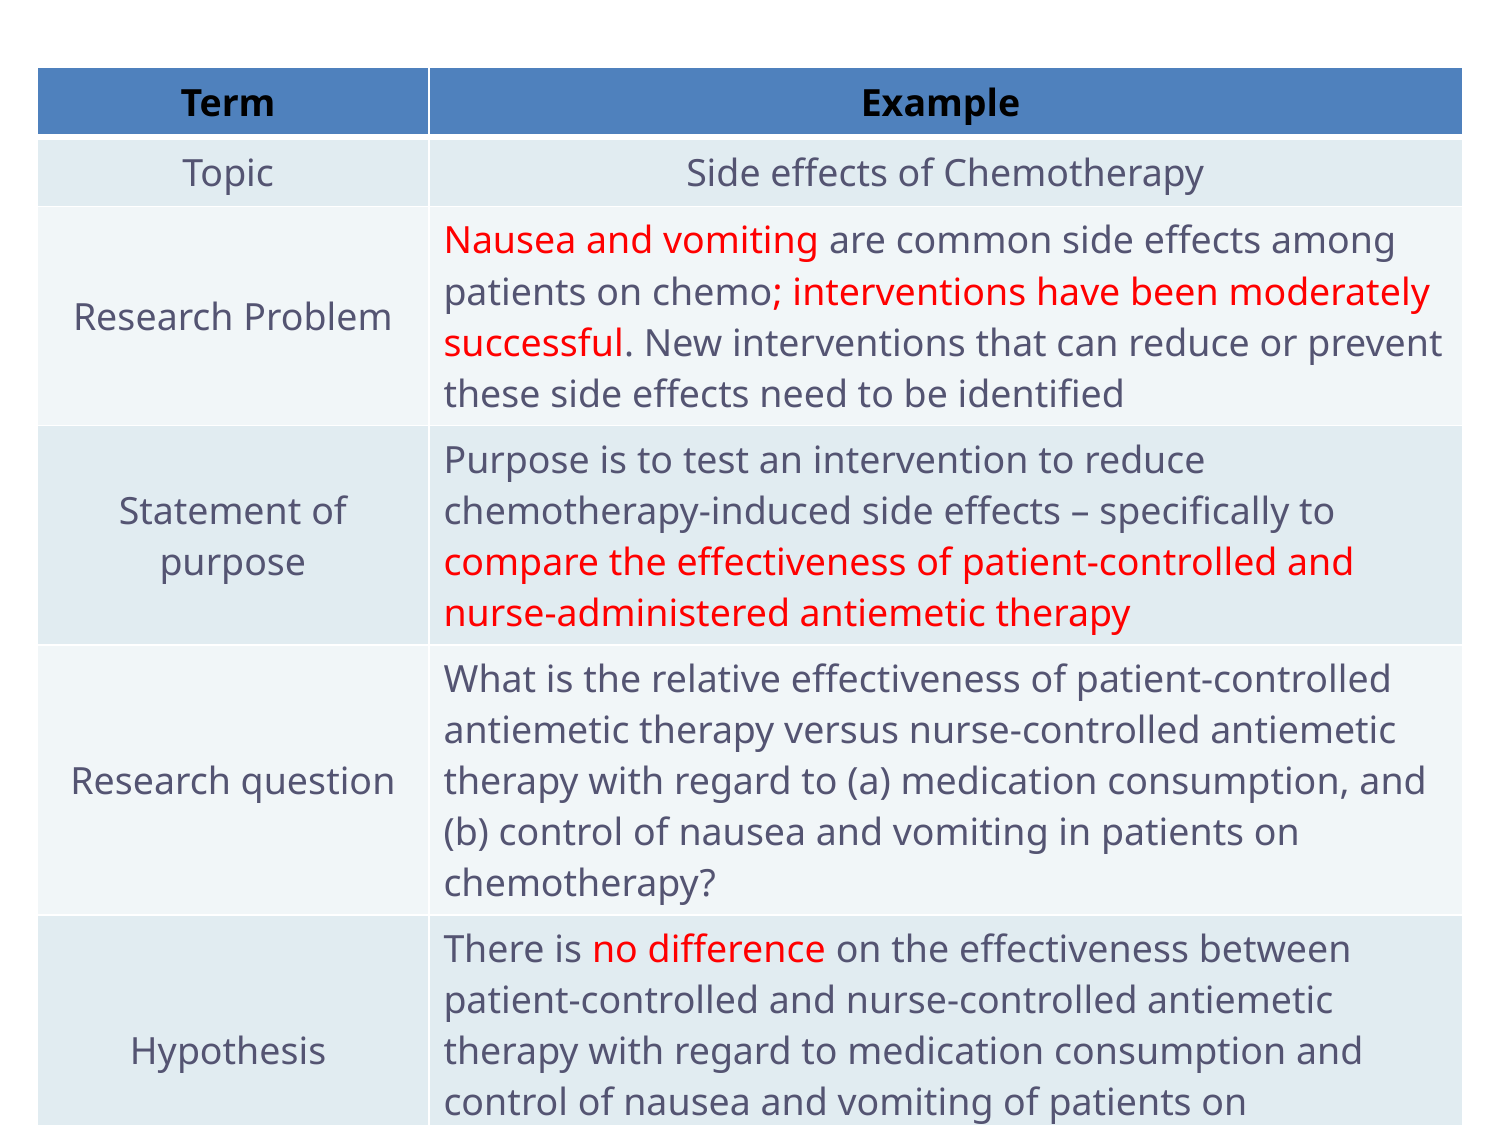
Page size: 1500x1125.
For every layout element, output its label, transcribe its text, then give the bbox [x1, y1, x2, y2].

table_cell There is no difference on the effectiveness between patient-controlled and nurse-controlled antiemetic therapy with regard to medication consumption and control of nausea and vomiting of patients on chemotherapy. [430, 916, 1462, 1125]
table_cell Statement of purpose [38, 426, 428, 644]
table_cell Research question [38, 646, 428, 914]
table_cell Topic [38, 140, 428, 206]
table_cell Hypothesis [38, 916, 428, 1125]
table_header Term [38, 68, 428, 134]
table_cell Side effects of Chemotherapy [430, 140, 1462, 206]
table_header Example [430, 68, 1462, 134]
table_cell Research Problem [38, 207, 428, 425]
table_cell What is the relative effectiveness of patient-controlled antiemetic therapy versus nurse-controlled antiemetic therapy with regard to (a) medication consumption, and (b) control of nausea and vomiting in patients on chemotherapy? [430, 646, 1462, 914]
table_cell Nausea and vomiting are common side effects among patients on chemo; interventions have been moderately successful. New interventions that can reduce or prevent these side effects need to be identified [430, 207, 1462, 425]
table_cell Purpose is to test an intervention to reduce chemotherapy-induced side effects – specifically to compare the effectiveness of patient-controlled and nurse-administered antiemetic therapy [430, 426, 1462, 644]
